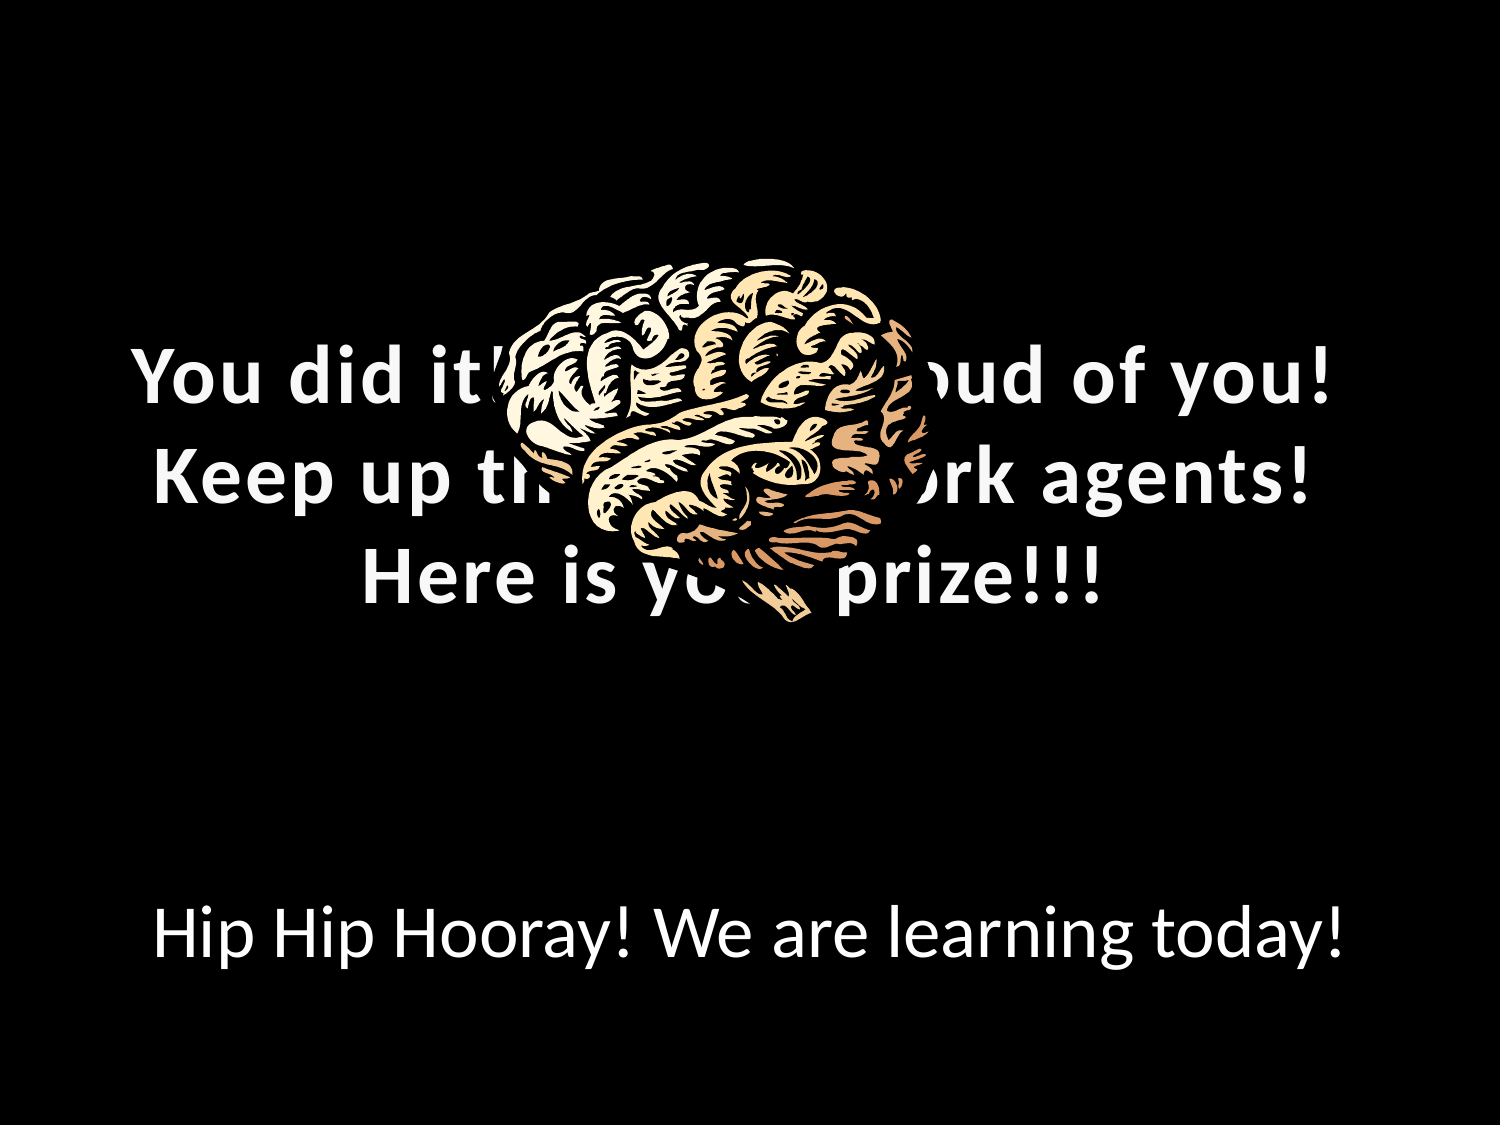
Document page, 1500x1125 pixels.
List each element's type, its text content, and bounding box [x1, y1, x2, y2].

picture [487, 249, 951, 644]
text_box You did it! I am so proud of you! Keep up the good work agents! Here is your prize!!! [0, 312, 482, 628]
text_box You did it! I am so proud of you! Keep up the good work agents! Here is your prize!!! [954, 312, 1500, 628]
text_box Hip Hip Hooray! We are learning today! [137, 874, 1388, 980]
